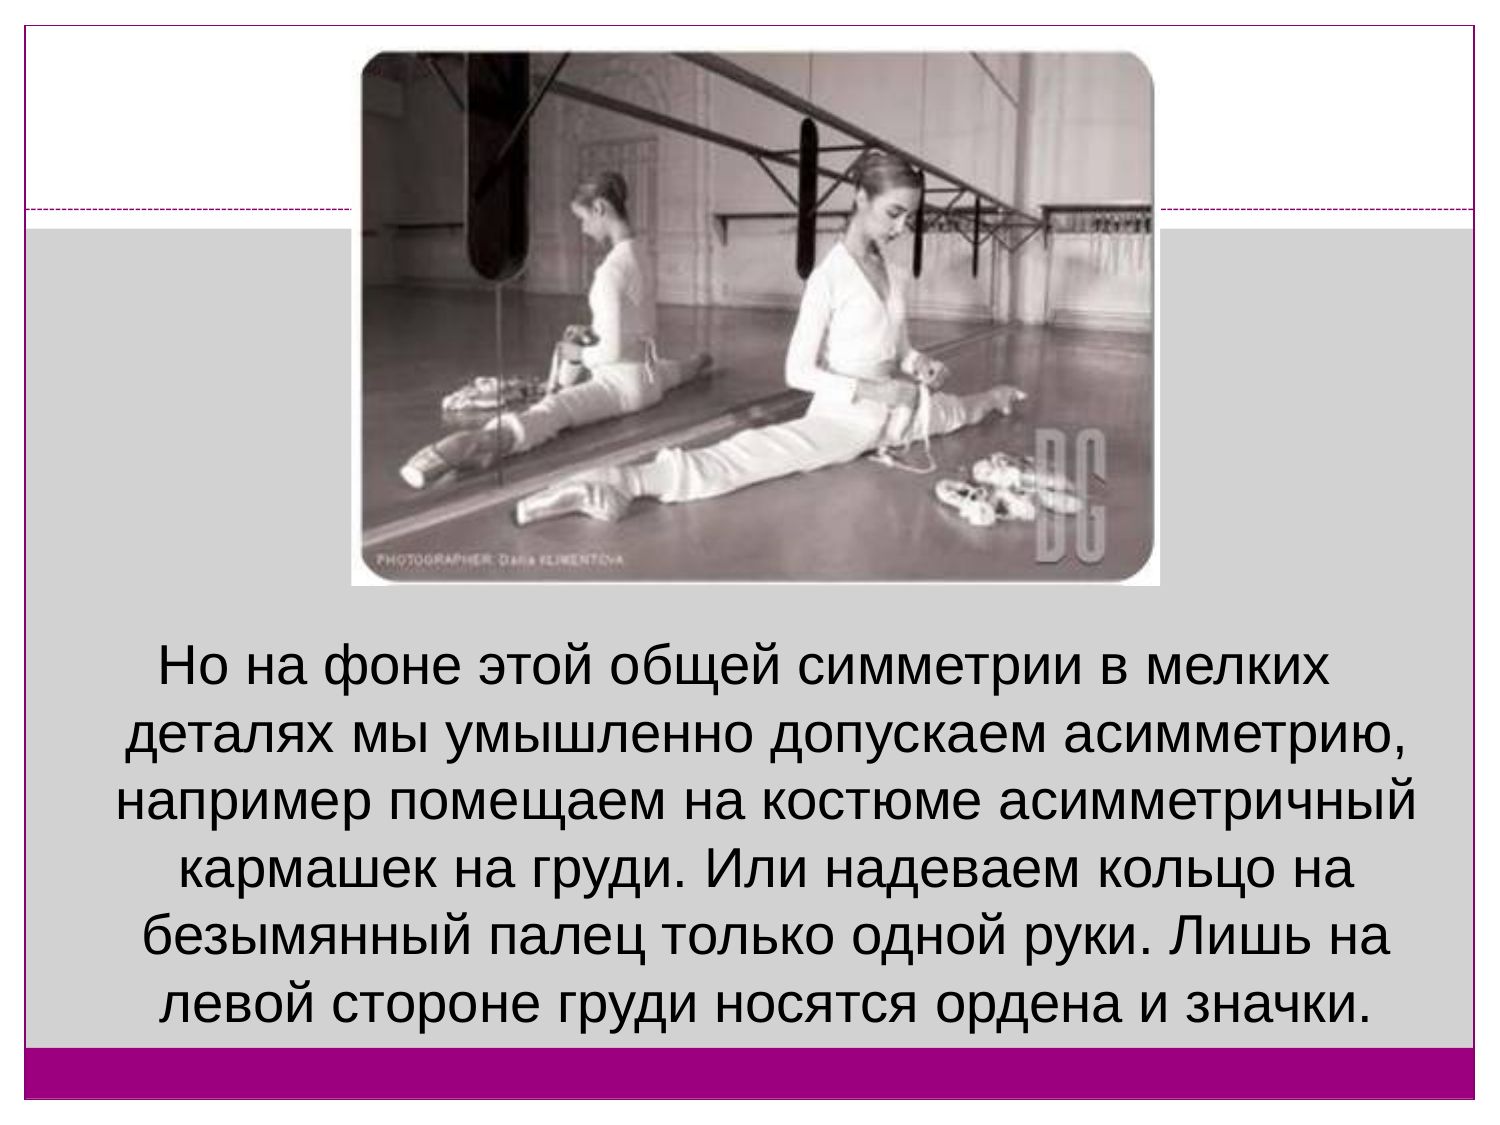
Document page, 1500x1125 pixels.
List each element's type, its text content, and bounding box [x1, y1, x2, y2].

list Но на фоне этой общей симметрии в мелких деталях мы умышленно допускаем асимметрию, например помещаем на костюме асимметричный кармашек на груди. Или надеваем кольцо на безымянный палец только одной руки. Лишь на левой стороне груди носятся ордена и значки. [46, 620, 1443, 1044]
picture [350, 45, 1161, 587]
